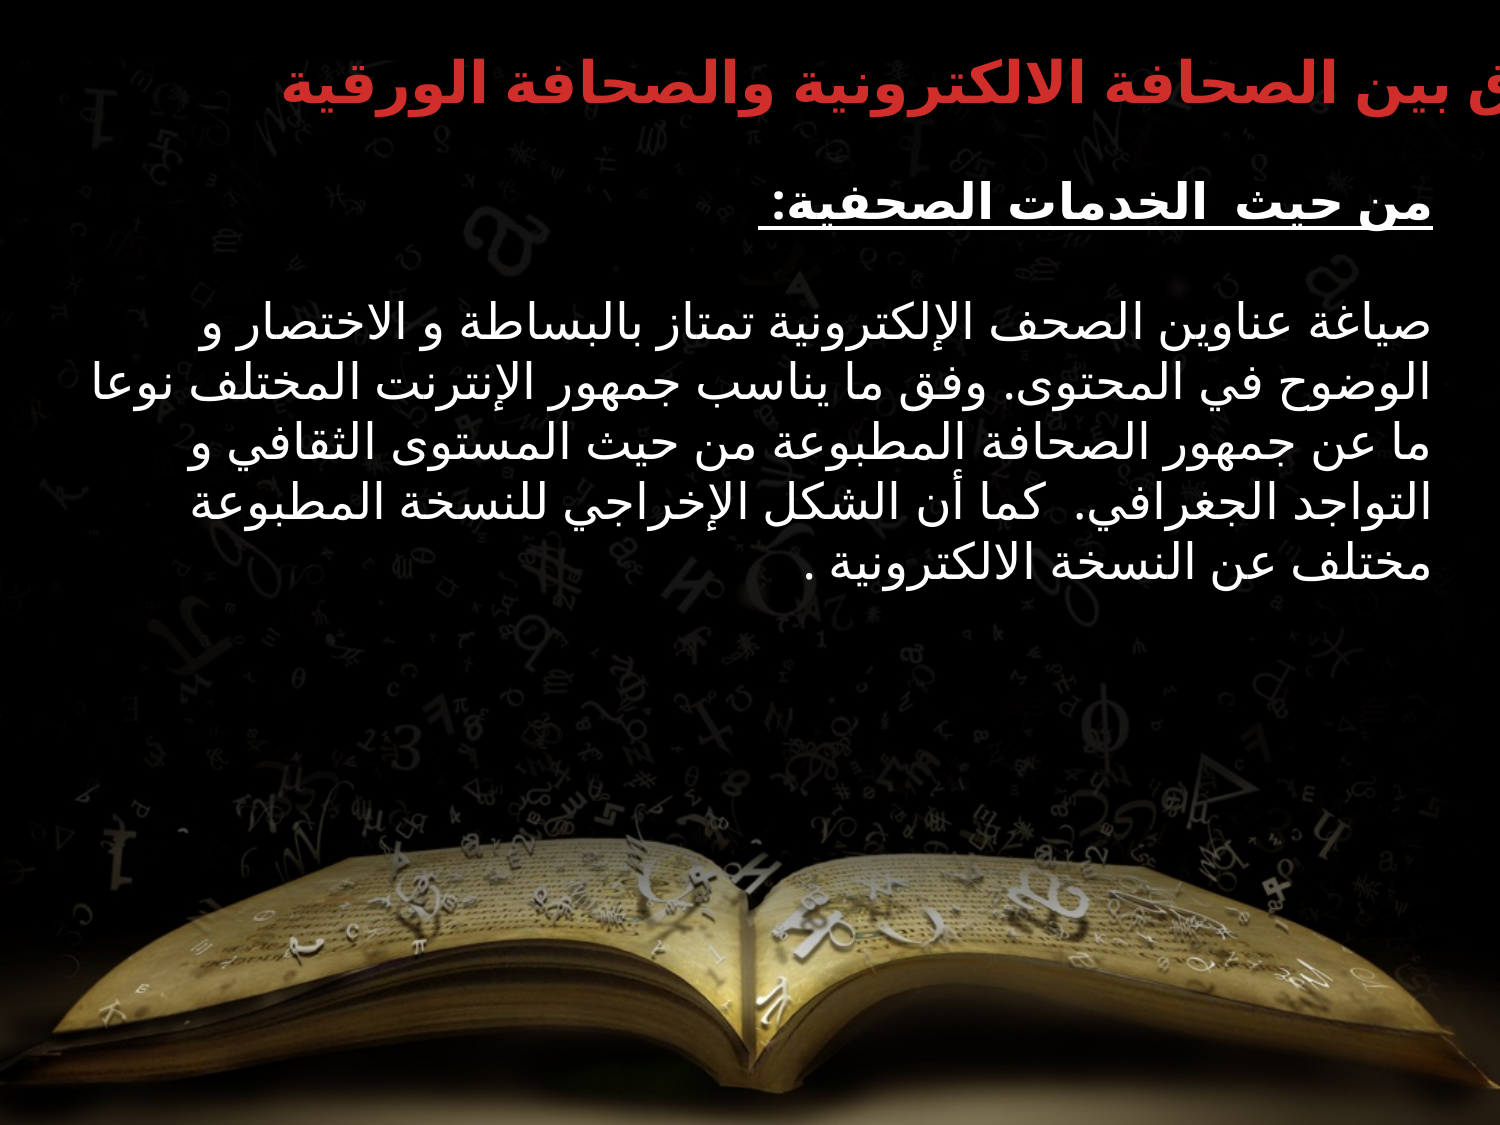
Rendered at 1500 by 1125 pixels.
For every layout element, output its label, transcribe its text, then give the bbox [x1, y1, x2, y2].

text_box من حيث الخدمات الصحفية: صياغة عناوين الصحف الإلكترونية تمتاز بالبساطة و الاختصار و الوضوح في المحتوى. وفق ما يناسب جمهور الإنترنت المختلف نوعا ما عن جمهور الصحافة المطبوعة من حيث المستوى الثقافي و التواجد الجغرافي. كما أن الشكل الإخراجي للنسخة المطبوعة مختلف عن النسخة الالكترونية . [24, 162, 1449, 778]
text_box الفرق بين الصحافة الالكترونية والصحافة الورقية: [265, 37, 1500, 123]
picture [0, 0, 1500, 1125]
